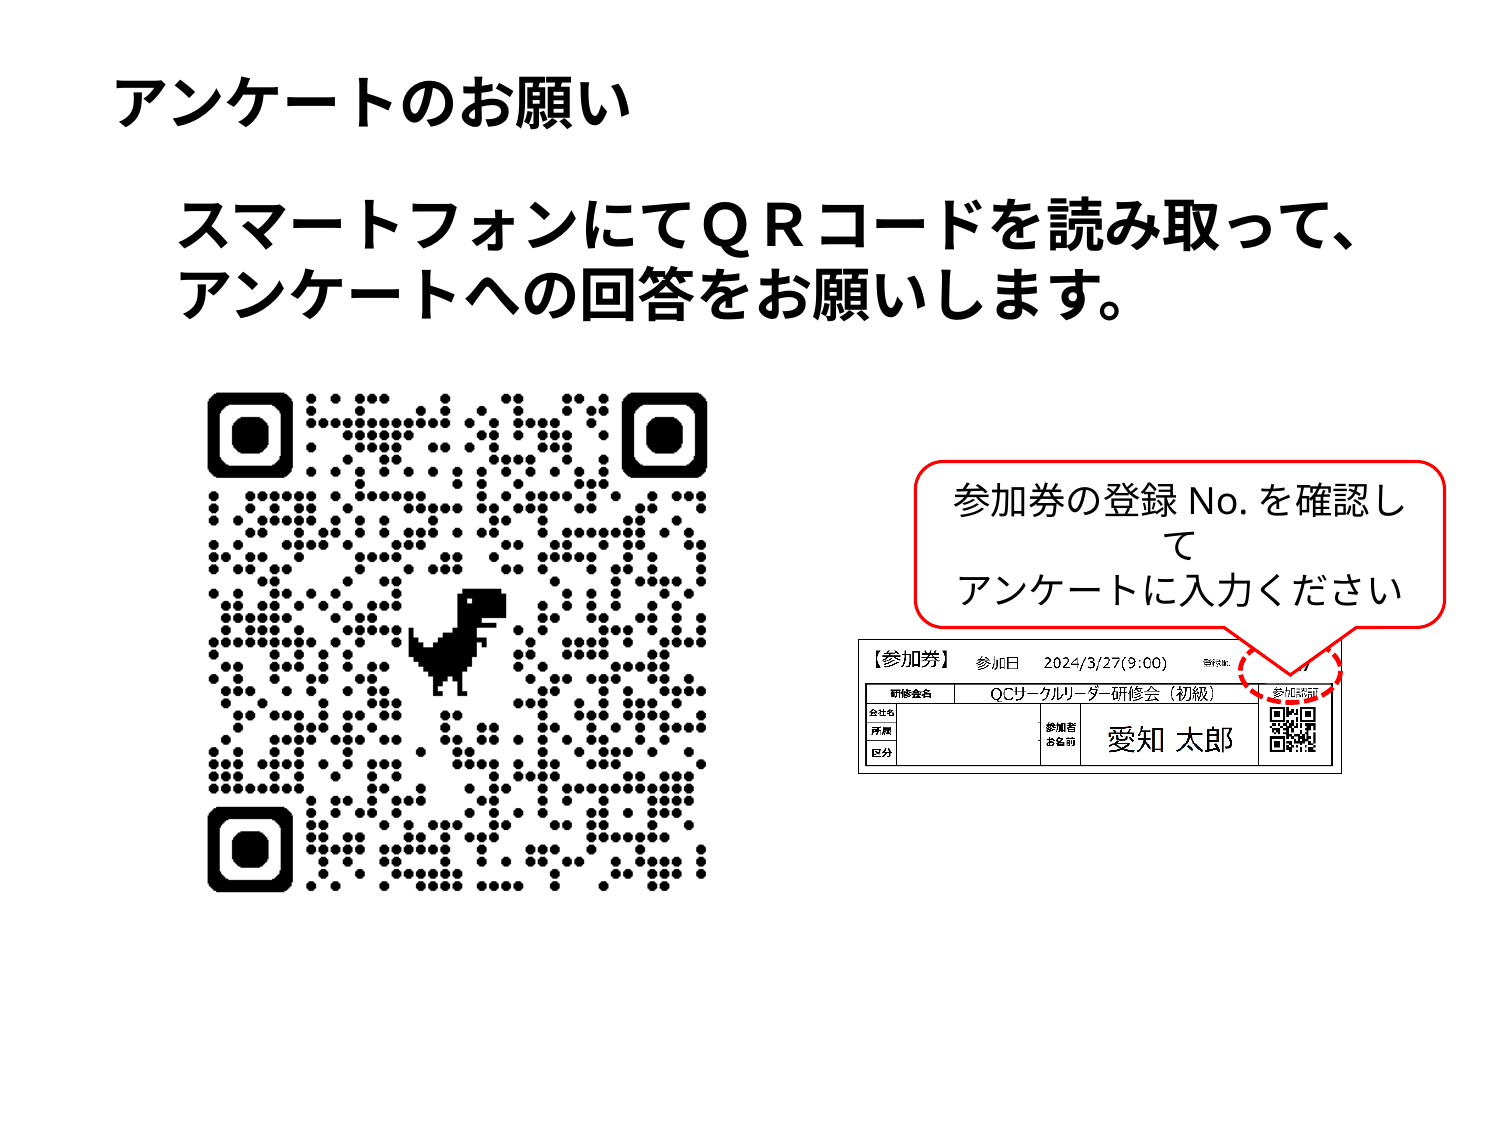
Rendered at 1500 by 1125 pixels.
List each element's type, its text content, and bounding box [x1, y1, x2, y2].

text_box スマートフォンにてＱＲコードを読み取って、 アンケートへの回答をお願いします。 [159, 181, 1459, 336]
text_box アンケートのお願い [95, 58, 1036, 144]
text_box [858, 638, 1341, 773]
picture [159, 344, 756, 942]
text_box 参加券の登録No.を確認して アンケートに入力ください [915, 461, 1445, 639]
